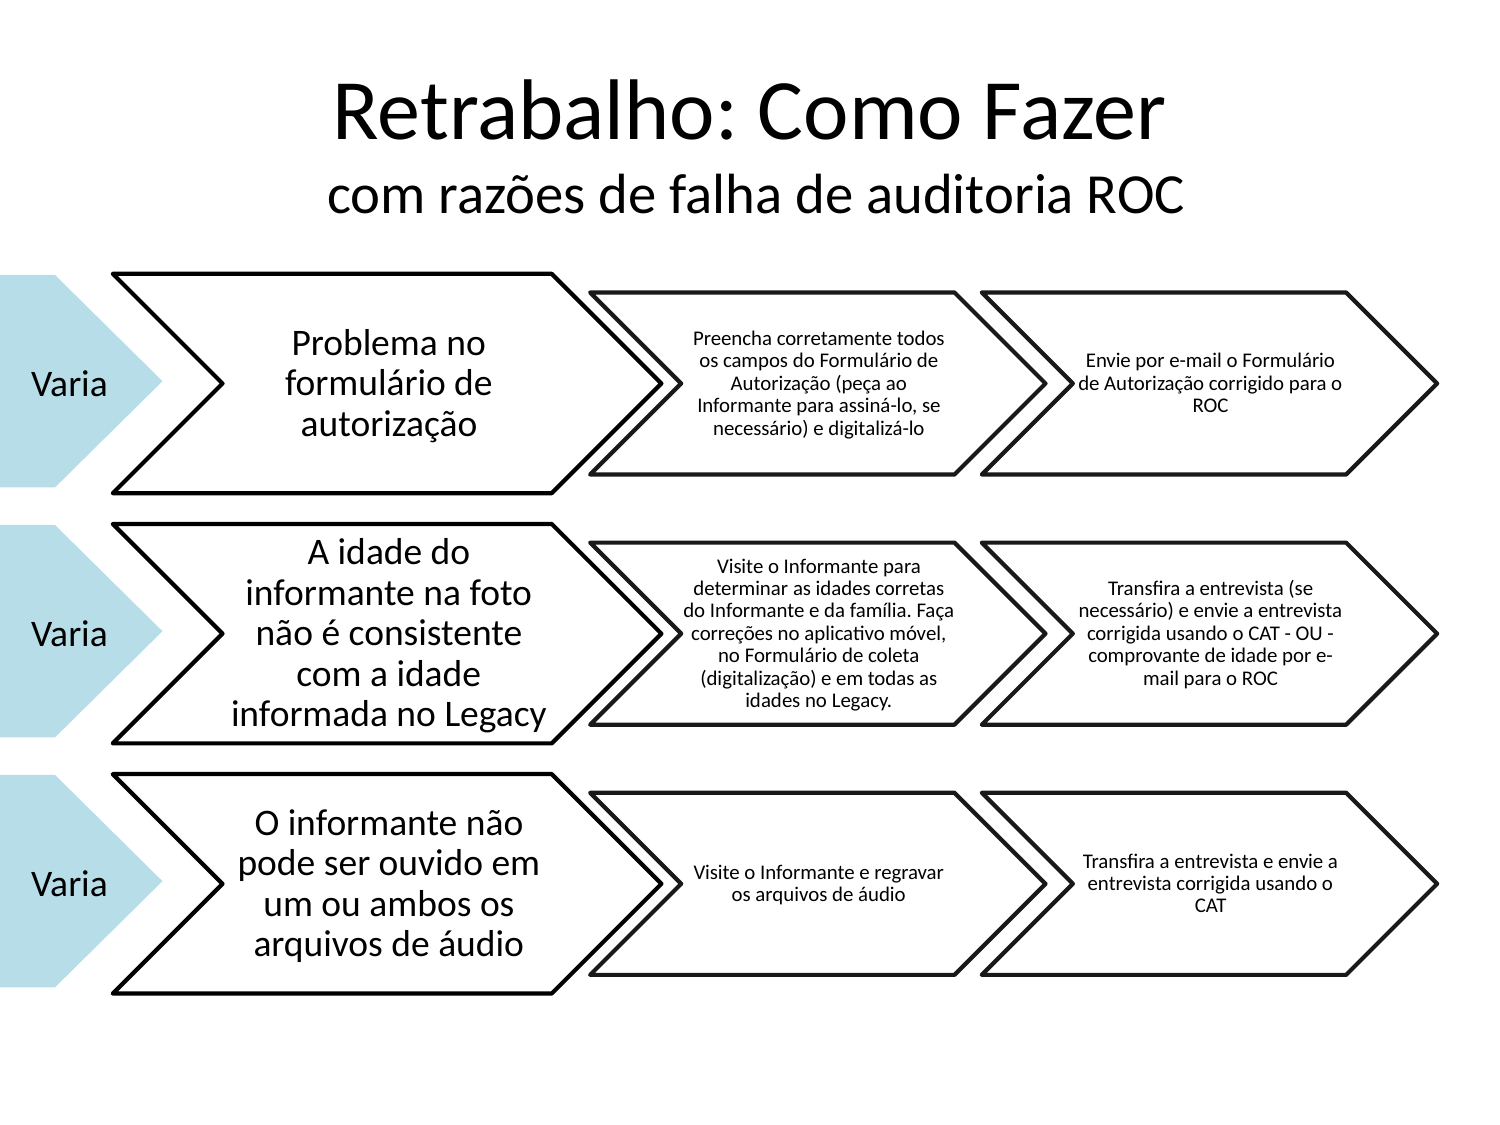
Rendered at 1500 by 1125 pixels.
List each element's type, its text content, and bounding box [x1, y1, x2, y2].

text_box Varia [0, 272, 107, 490]
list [112, 262, 1438, 1006]
text_box Varia [0, 772, 107, 990]
title Retrabalho: Como Fazer com razões de falha de auditoria ROC [75, 45, 1425, 233]
text_box Varia [0, 522, 107, 740]
